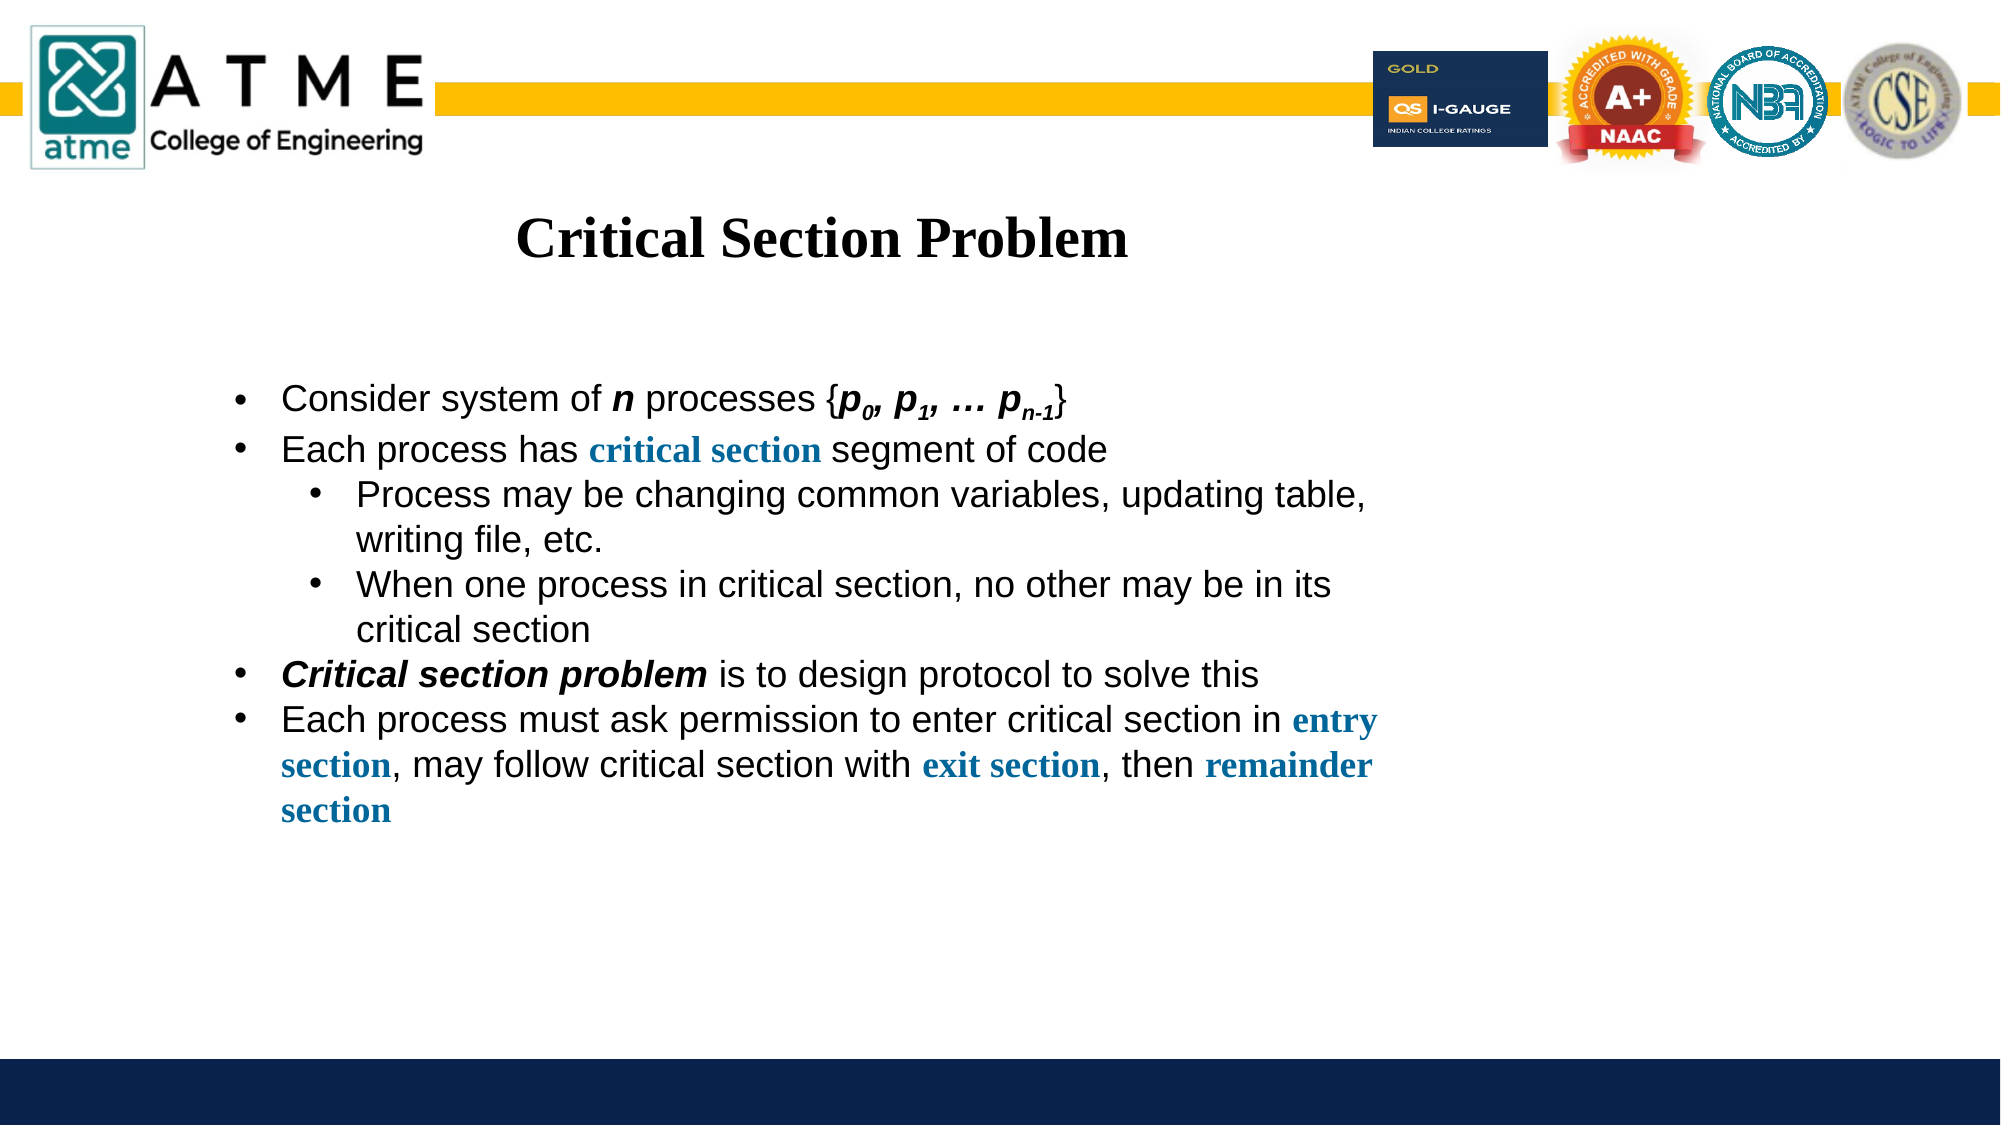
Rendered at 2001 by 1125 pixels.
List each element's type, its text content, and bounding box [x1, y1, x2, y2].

title Critical Section Problem [147, 191, 1498, 287]
picture [0, 1059, 2001, 1125]
picture [1373, 20, 1828, 180]
picture [22, 15, 435, 178]
list Consider system of n processes {p0, p1, … pn-1} Each process has critical section segment of code Process may be changing common variables, updating table, writing file, etc. When one process in critical section, no other may be in its critical section Critical section problem is to design protocol to solve this Each process must ask permission to enter critical section in entry section, may follow critical section with exit section, then remainder section [219, 366, 1425, 1094]
picture [1840, 26, 1968, 176]
